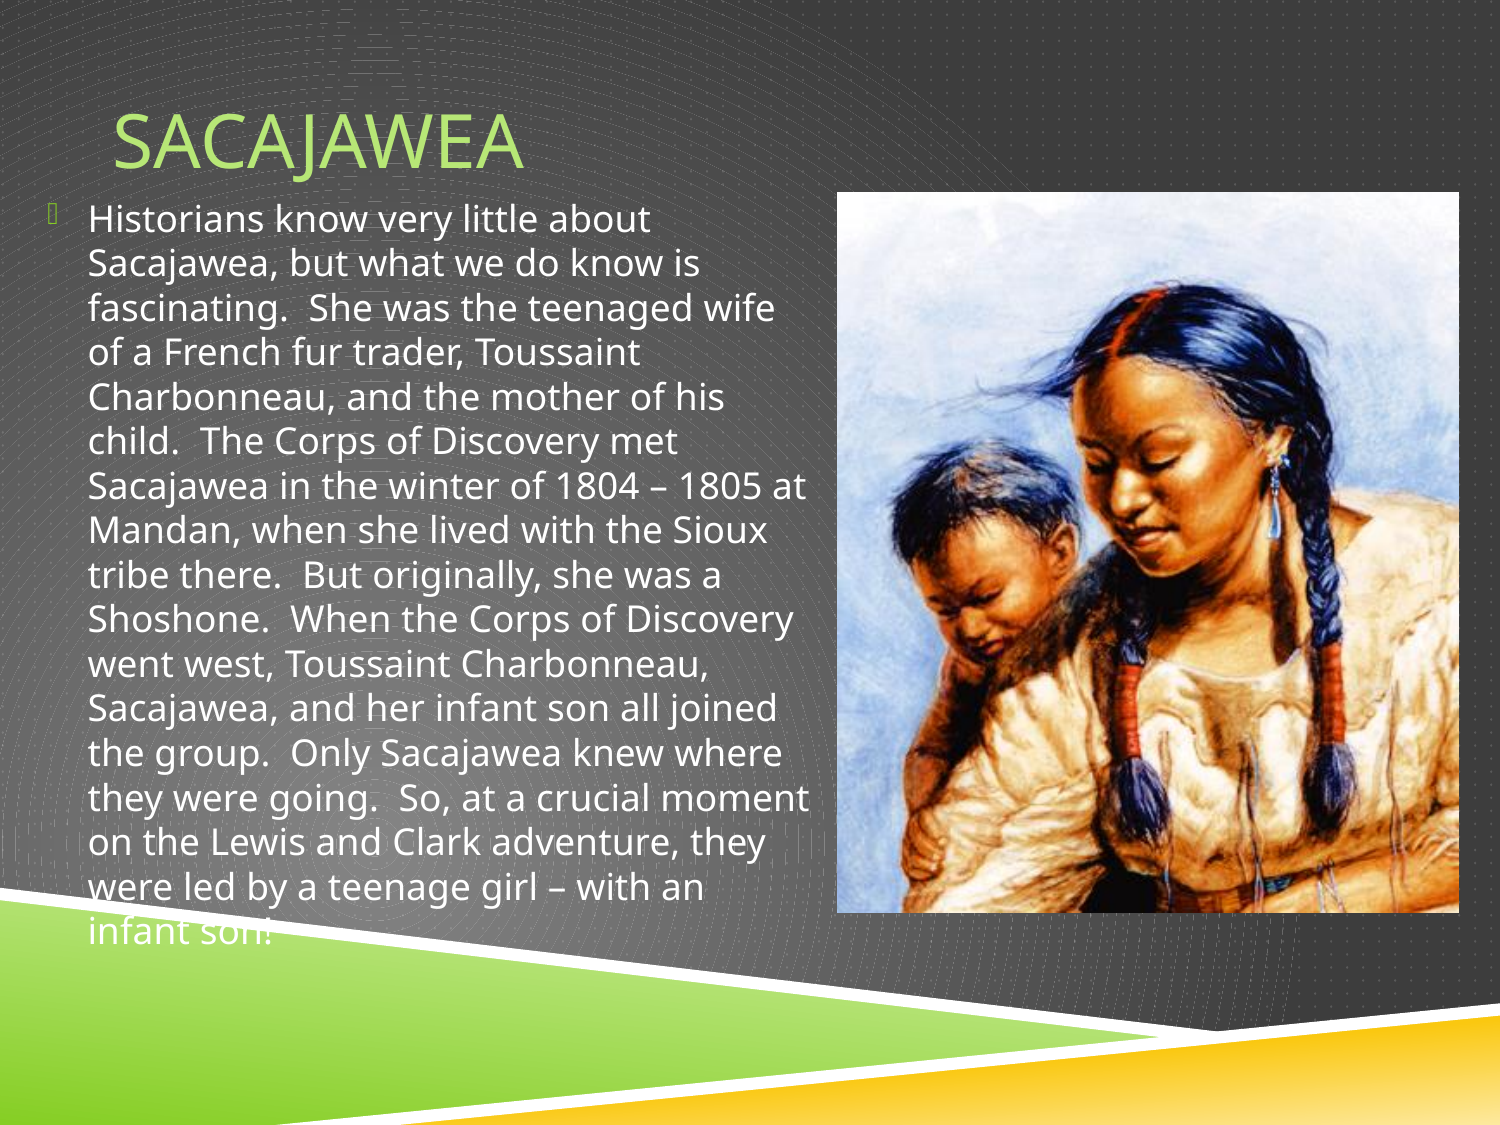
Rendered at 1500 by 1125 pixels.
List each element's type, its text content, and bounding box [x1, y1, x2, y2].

list Historians know very little about Sacajawea, but what we do know is fascinating. She was the teenaged wife of a French fur trader, Toussaint Charbonneau, and the mother of his child. The Corps of Discovery met Sacajawea in the winter of 1804 – 1805 at Mandan, when she lived with the Sioux tribe there. But originally, she was a Shoshone. When the Corps of Discovery went west, Toussaint Charbonneau, Sacajawea, and her infant son all joined the group. Only Sacajawea knew where they were going. So, at a crucial moment on the Lewis and Clark adventure, they were led by a teenage girl – with an infant son! [37, 187, 813, 963]
title Sacajawea [112, 45, 1388, 233]
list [837, 192, 1459, 913]
